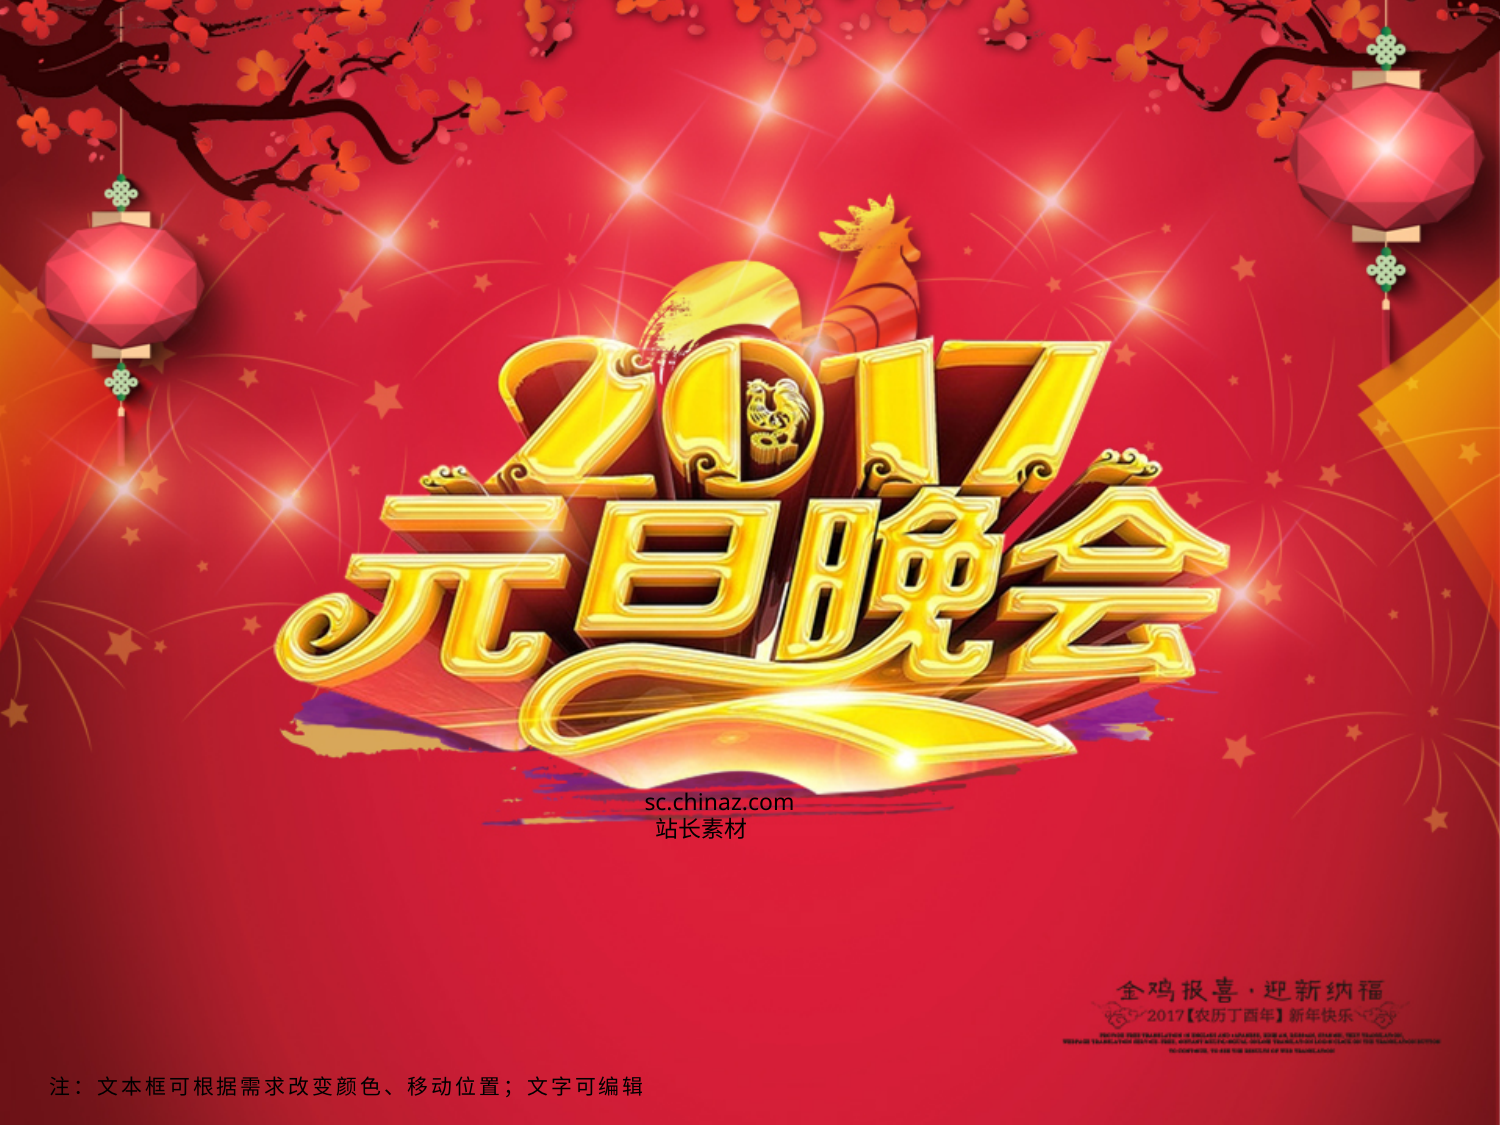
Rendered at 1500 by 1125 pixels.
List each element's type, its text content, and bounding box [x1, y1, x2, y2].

picture [0, 0, 1500, 1125]
text_box sc.chinaz.com 站长素材 [503, 750, 1301, 905]
text_box 注：文本框可根据需求改变颜色、移动位置；文字可编辑 [35, 1066, 668, 1125]
